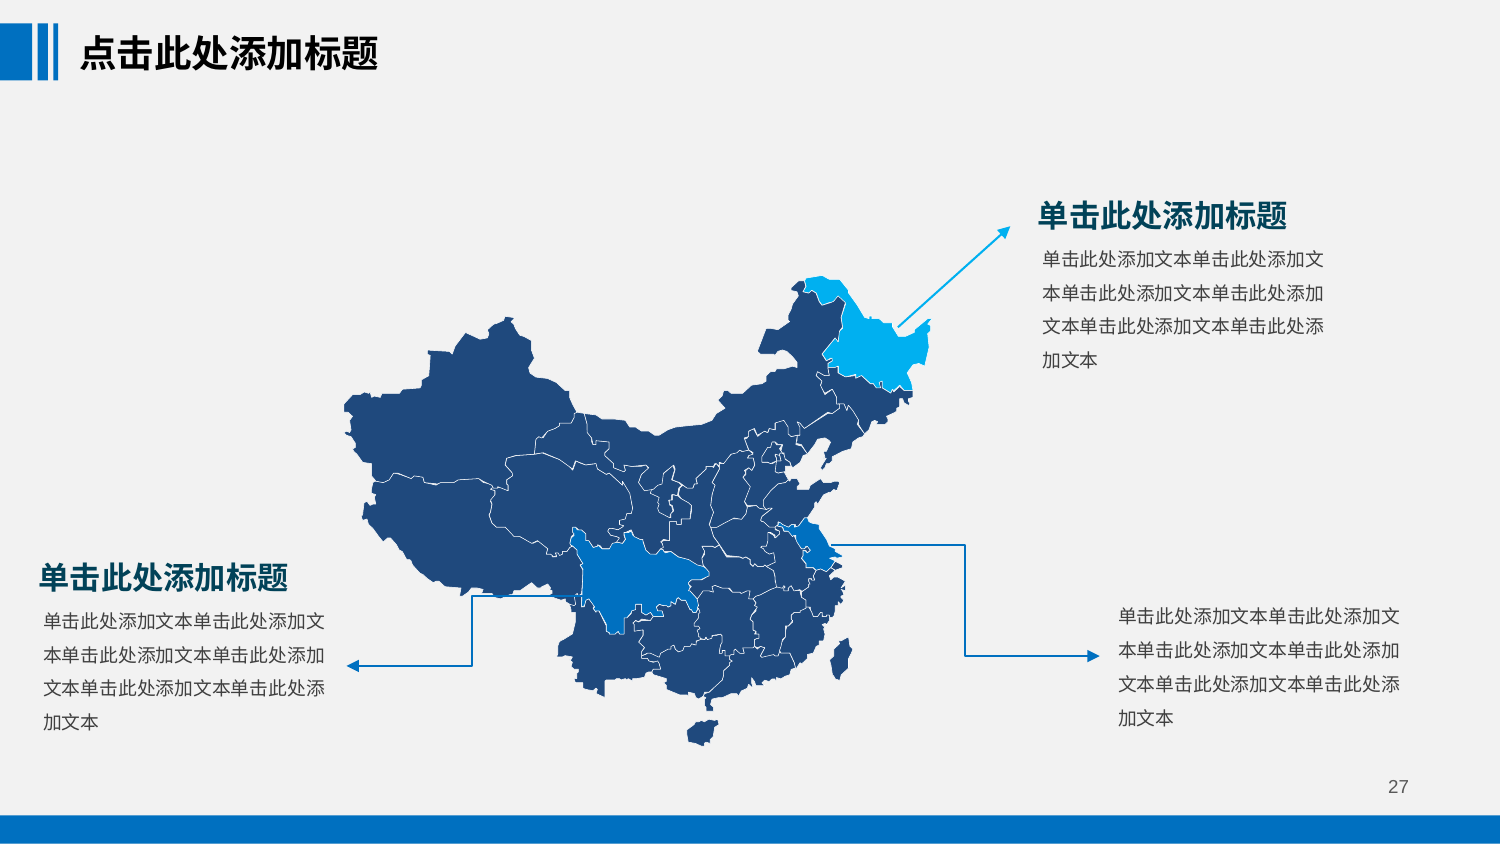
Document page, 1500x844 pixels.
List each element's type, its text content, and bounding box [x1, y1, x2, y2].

text_box [0, 815, 1500, 844]
text_box [0, 23, 33, 81]
text_box 点击此处添加标题 [67, 24, 393, 82]
text_box [53, 23, 59, 81]
text_box [37, 23, 48, 81]
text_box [27, 552, 597, 741]
slide_number 27 [1082, 763, 1421, 809]
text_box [897, 190, 1425, 379]
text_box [343, 275, 933, 747]
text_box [830, 544, 1422, 737]
